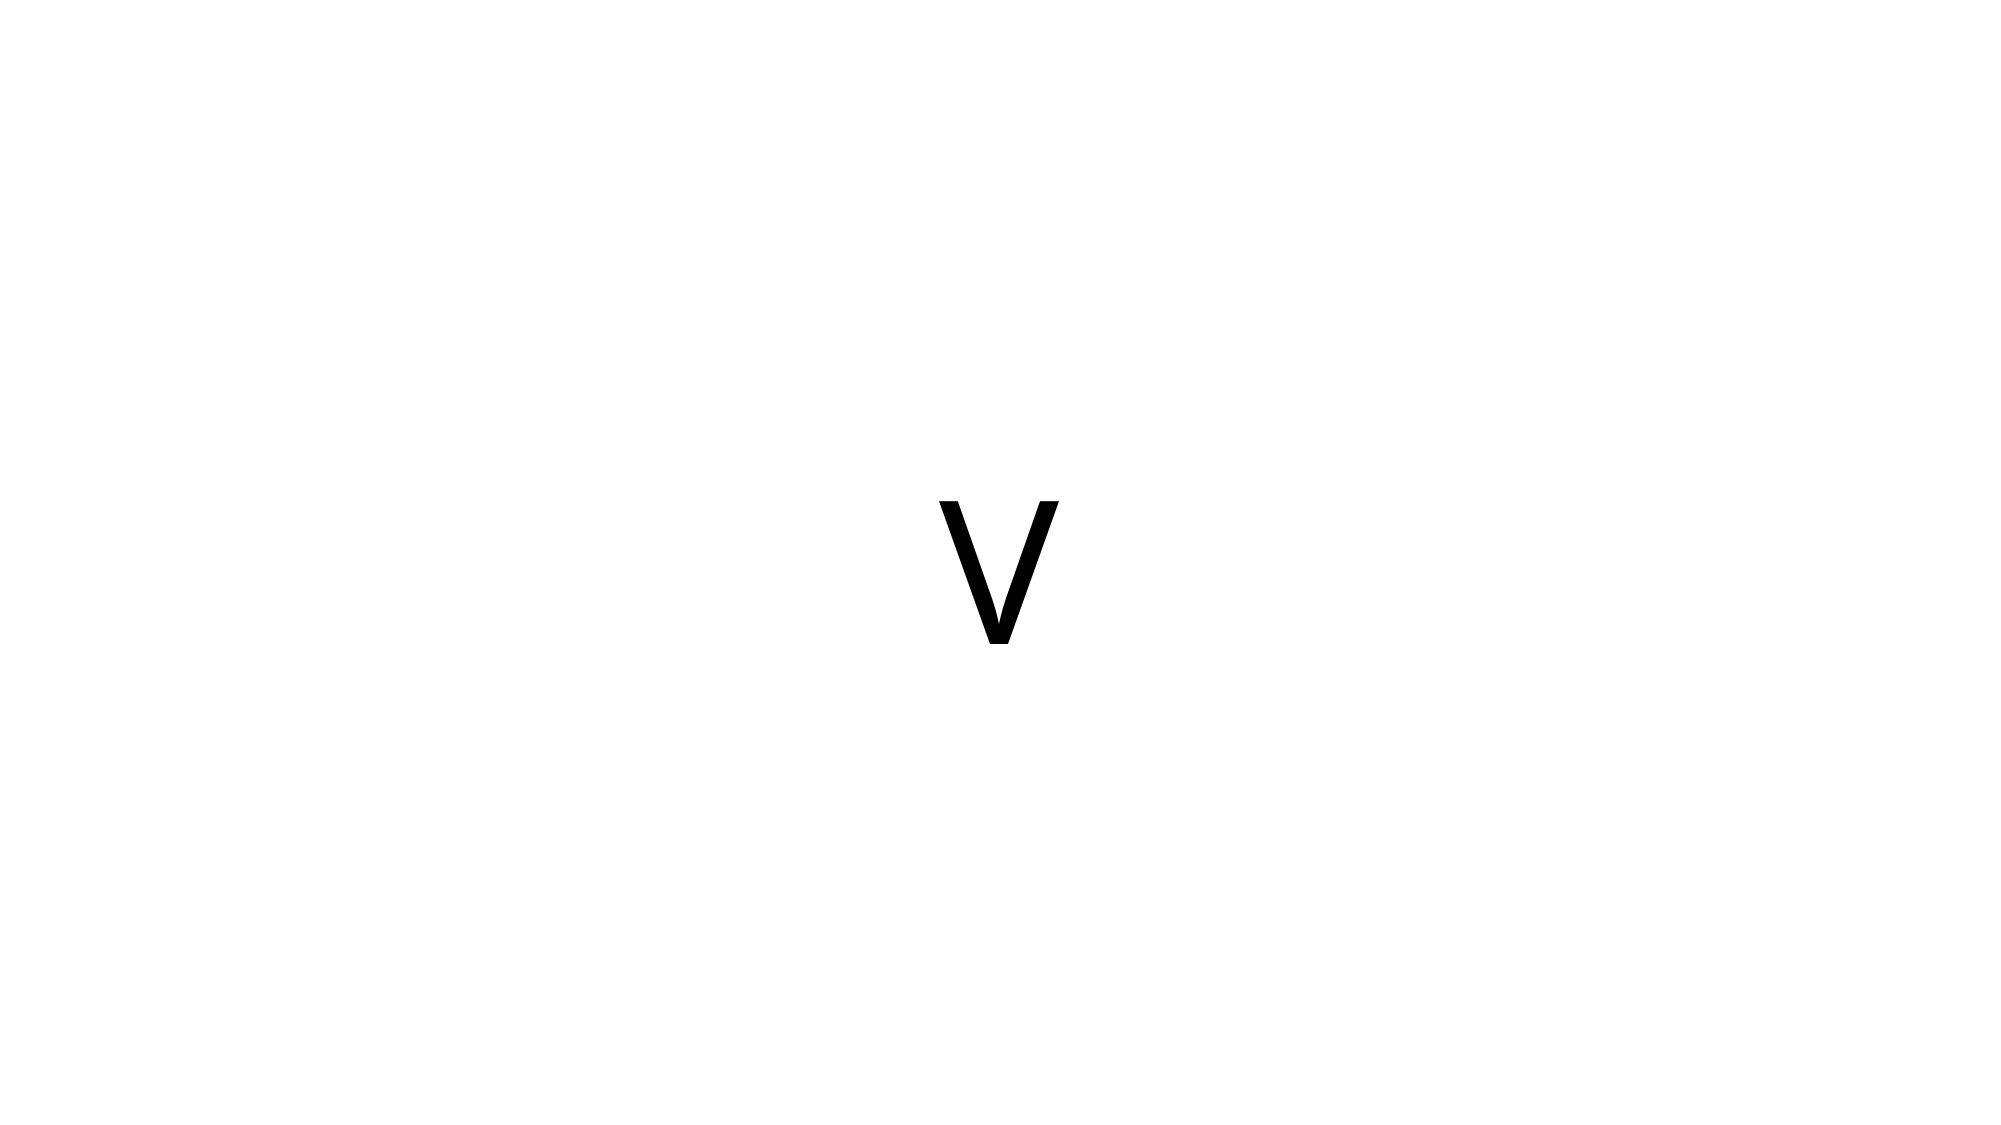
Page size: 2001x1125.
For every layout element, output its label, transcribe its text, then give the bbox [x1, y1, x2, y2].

title V [137, 59, 1863, 1100]
